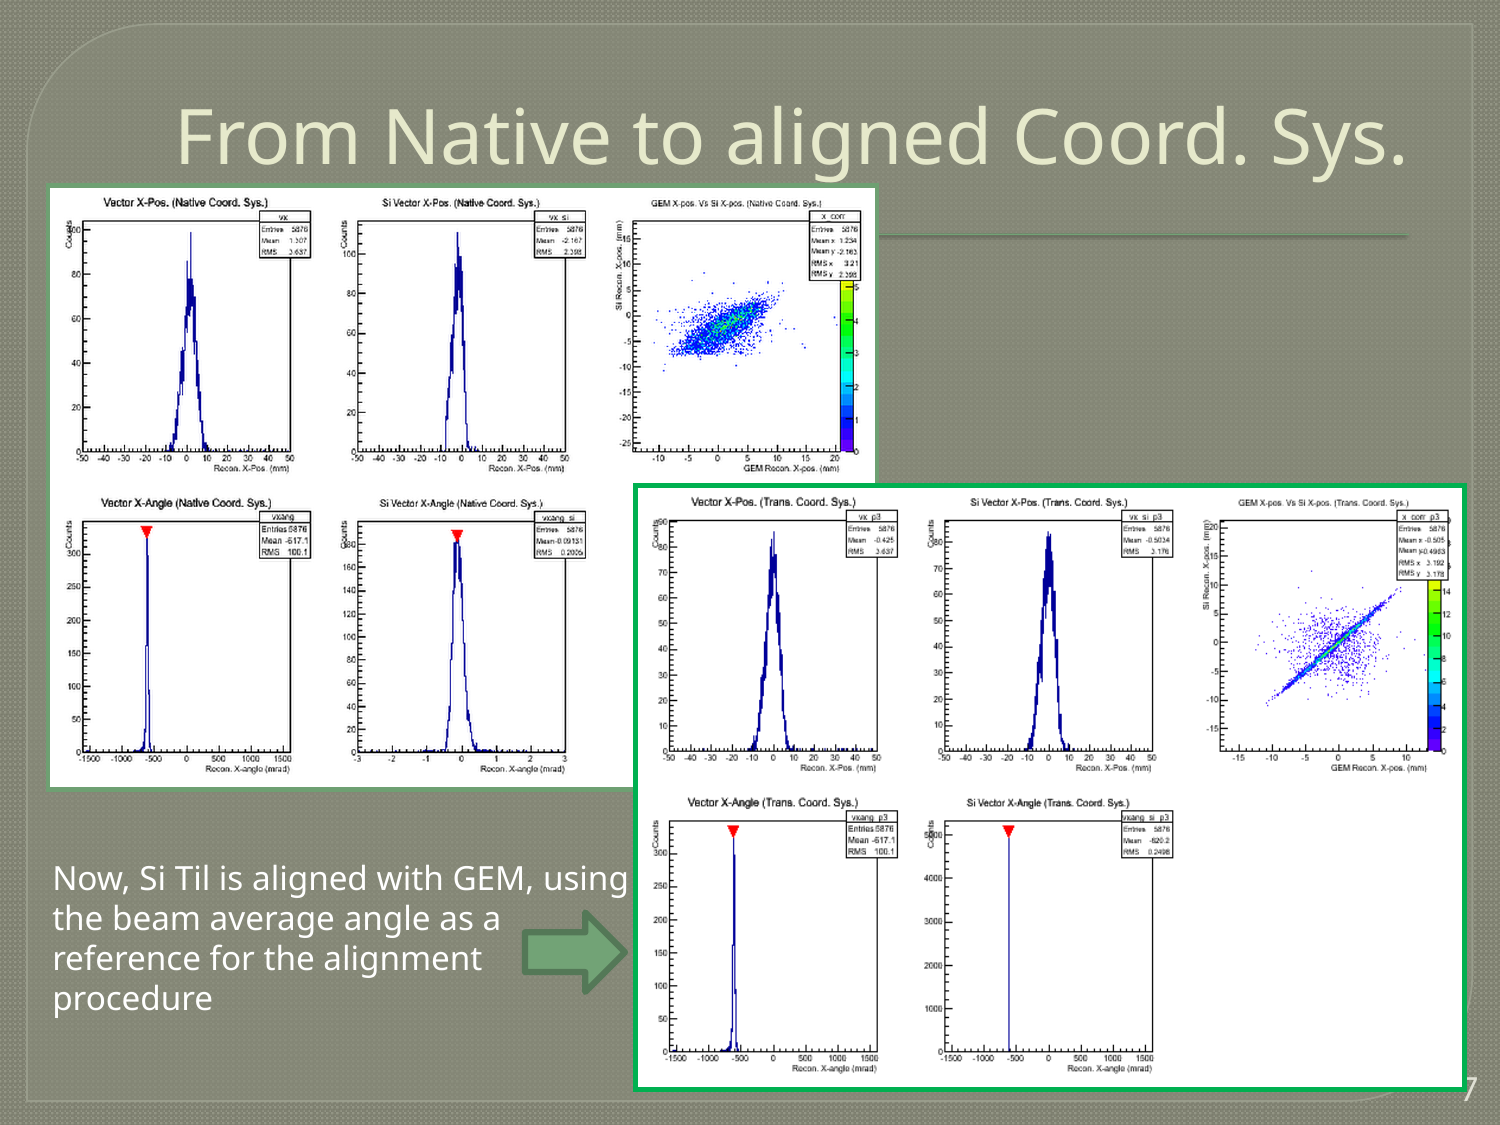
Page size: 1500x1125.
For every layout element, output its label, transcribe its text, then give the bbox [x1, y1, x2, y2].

slide_number 7 [1417, 1068, 1494, 1114]
picture [49, 187, 1463, 1088]
text_box Now, Si Til is aligned with GEM, using the beam average angle as a reference for the alignment procedure [37, 849, 630, 1025]
text_box [521, 909, 629, 995]
title From Native to aligned Coord. Sys. [75, 0, 1425, 188]
